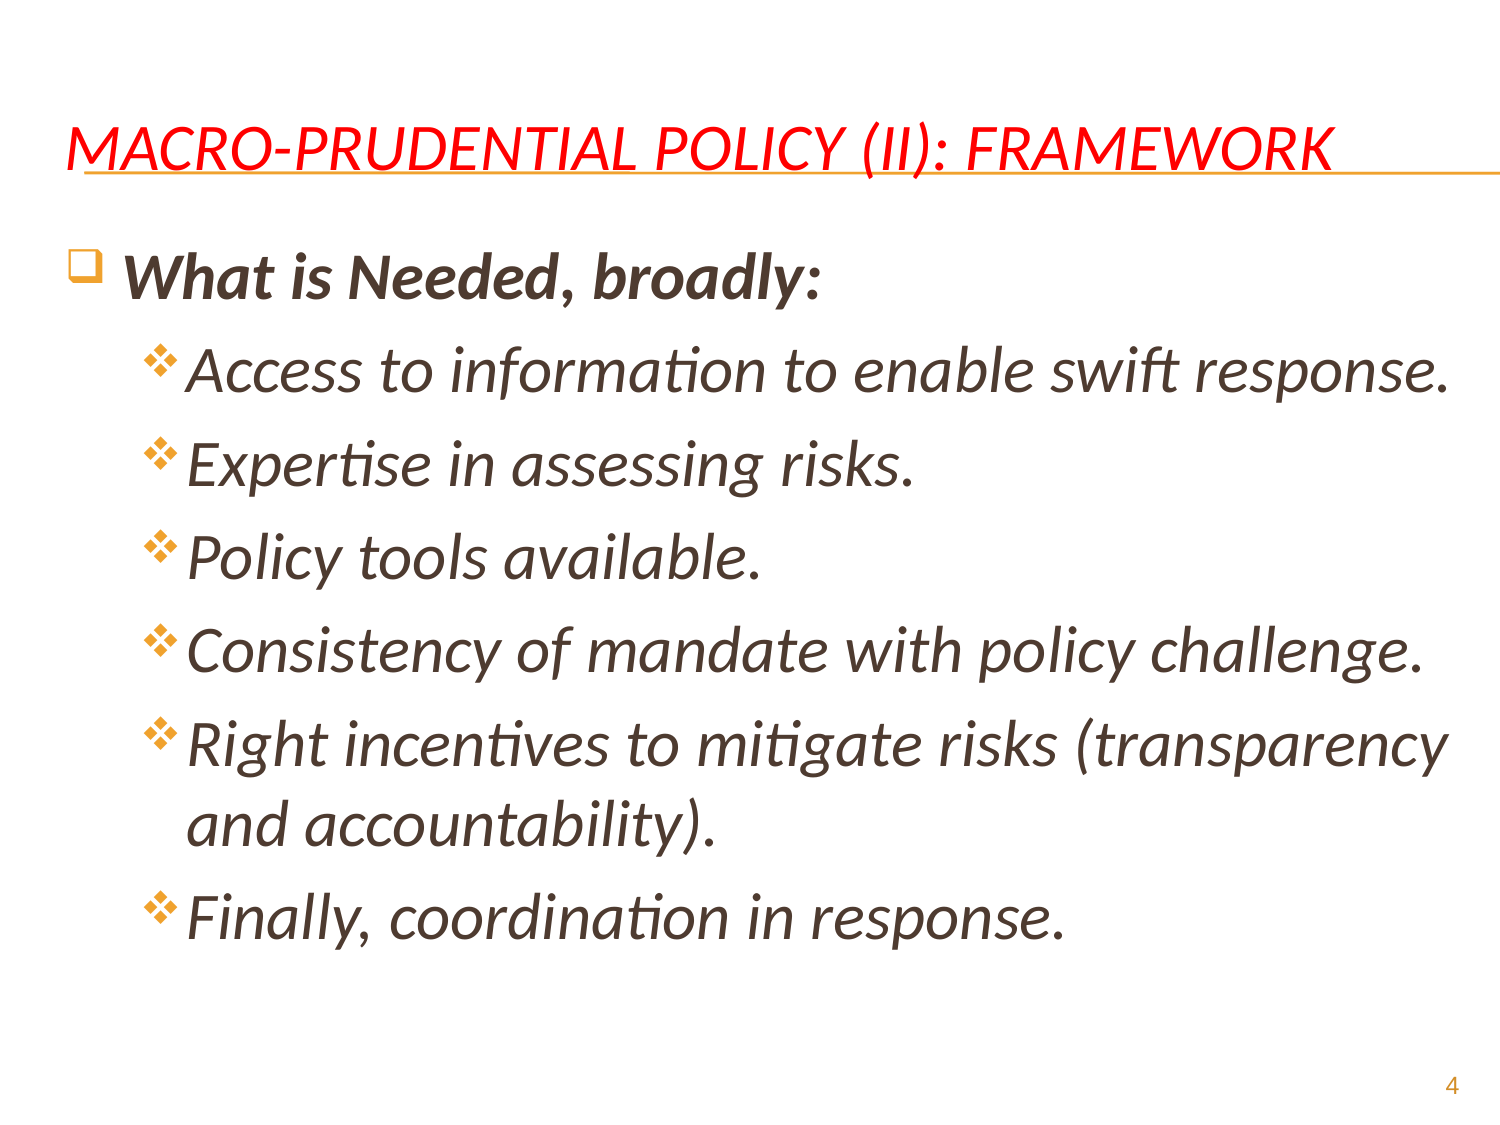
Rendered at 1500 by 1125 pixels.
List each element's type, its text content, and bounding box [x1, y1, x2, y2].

title macro-prudential policy (II): Framework [50, 75, 1475, 213]
list What is Needed, broadly: Access to information to enable swift response. Expertise in assessing risks. Policy tools available. Consistency of mandate with policy challenge. Right incentives to mitigate risks (transparency and accountability). Finally, coordination in response. [50, 224, 1475, 998]
slide_number 4 [1350, 1061, 1475, 1103]
